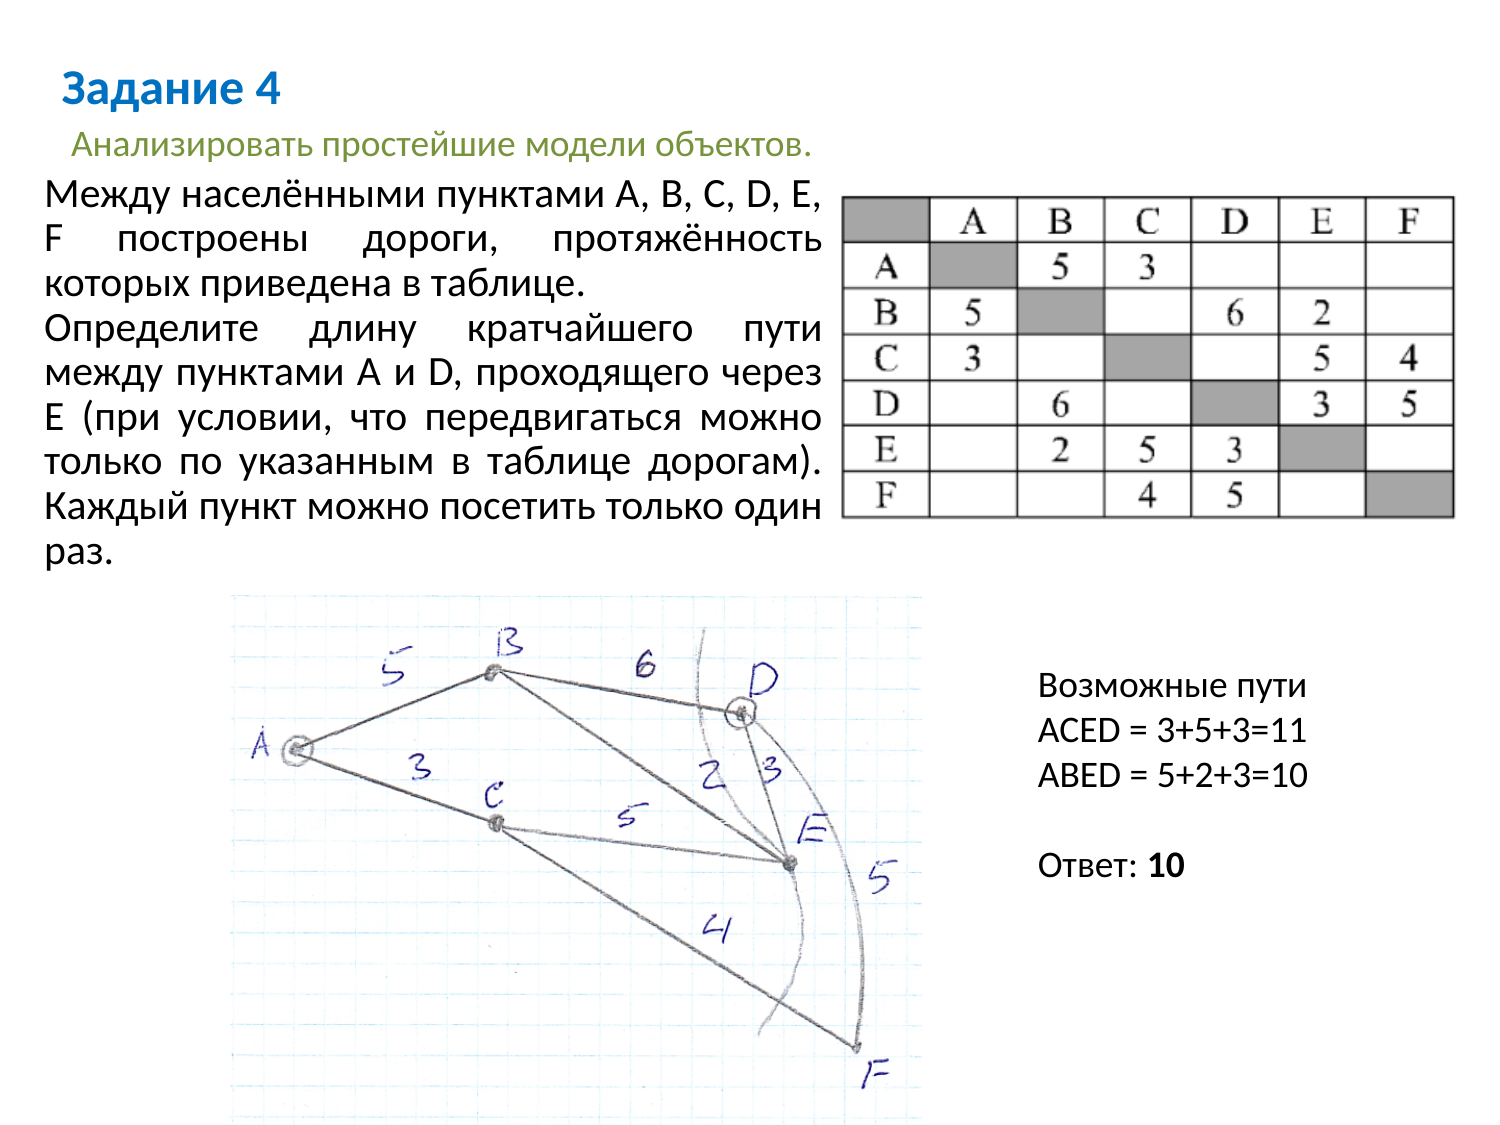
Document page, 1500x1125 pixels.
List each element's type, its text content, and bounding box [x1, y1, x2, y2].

text_box Задание 4 Анализировать простейшие модели объектов. [46, 46, 1442, 172]
table_header Между населёнными пунктами A, B, C, D, E, F построены дороги, протяжённость которых приведена в таблице. Определите длину кратчайшего пути между пунктами A и D, проходящего через E (при условии, что передвигаться можно только по указанным в таблице дорогам). Каждый пункт можно посетить только один раз. [34, 174, 833, 654]
text_box Возможные пути ACED = 3+5+3=11 ABED = 5+2+3=10 Ответ: 10 [1023, 652, 1324, 892]
picture [833, 186, 1468, 524]
picture [229, 595, 922, 1125]
